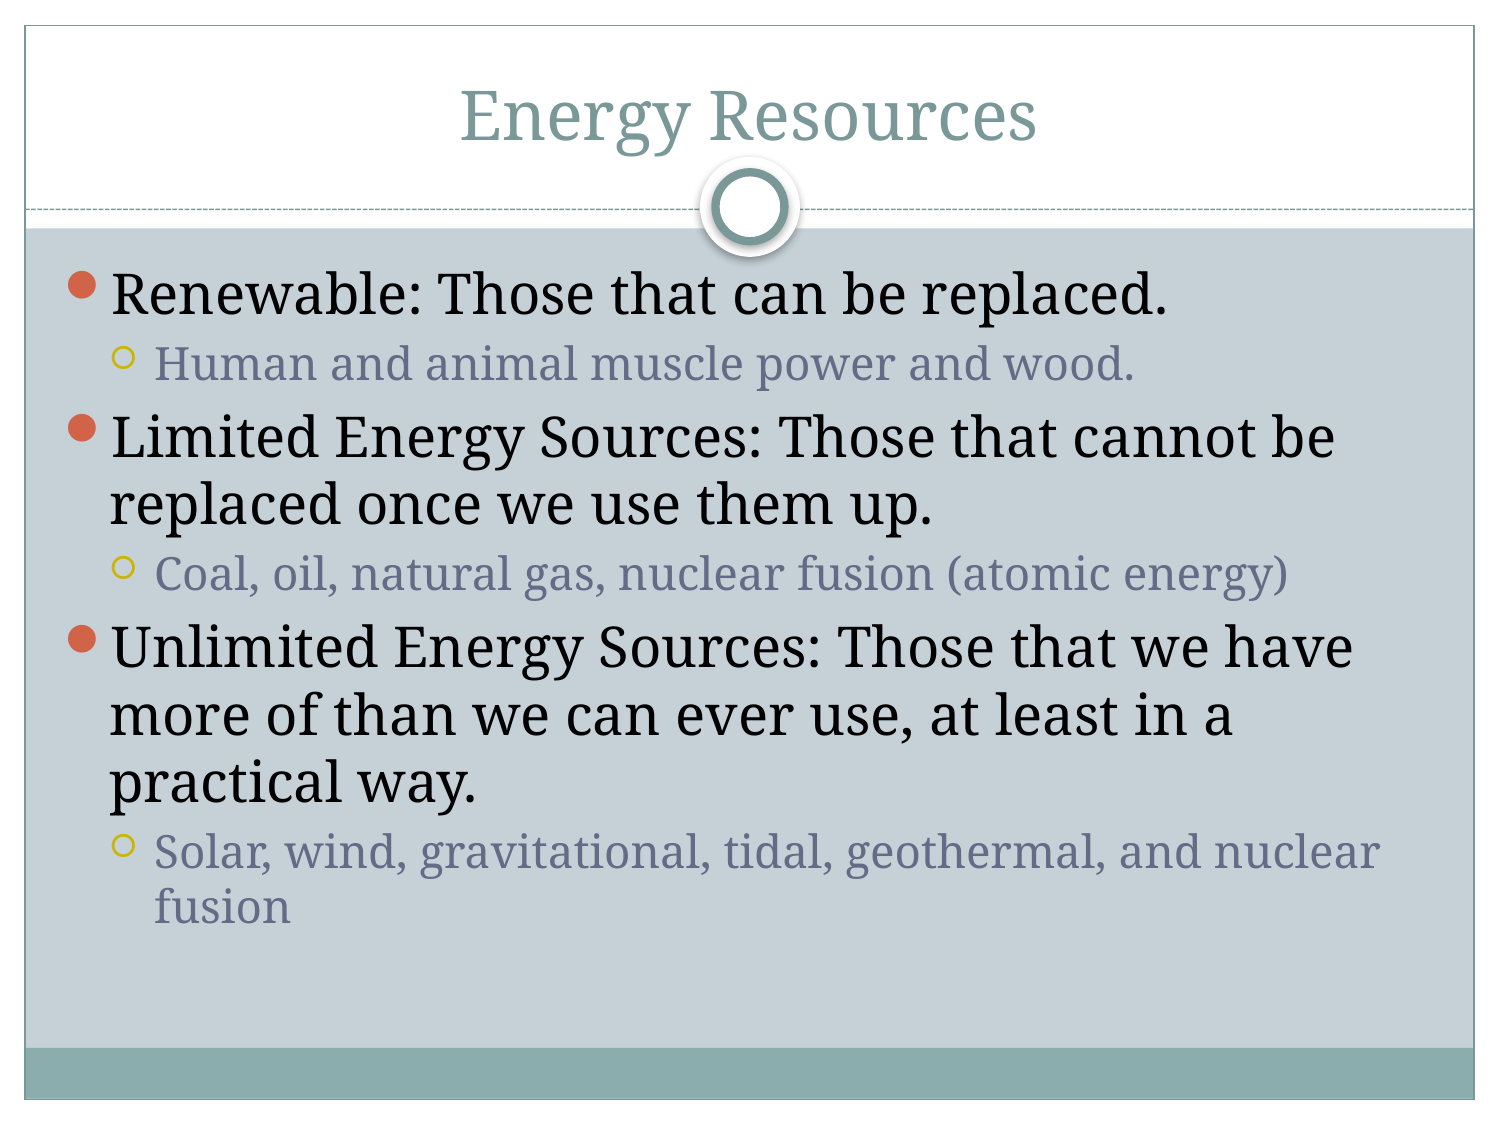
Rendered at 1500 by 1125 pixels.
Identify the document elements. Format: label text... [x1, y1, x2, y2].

title Energy Resources [49, 37, 1450, 162]
list Renewable: Those that can be replaced. Human and animal muscle power and wood. Limited Energy Sources: Those that cannot be replaced once we use them up. Coal, oil, natural gas, nuclear fusion (atomic energy) Unlimited Energy Sources: Those that we have more of than we can ever use, at least in a practical way. Solar, wind, gravitational, tidal, geothermal, and nuclear fusion [49, 250, 1445, 1001]
